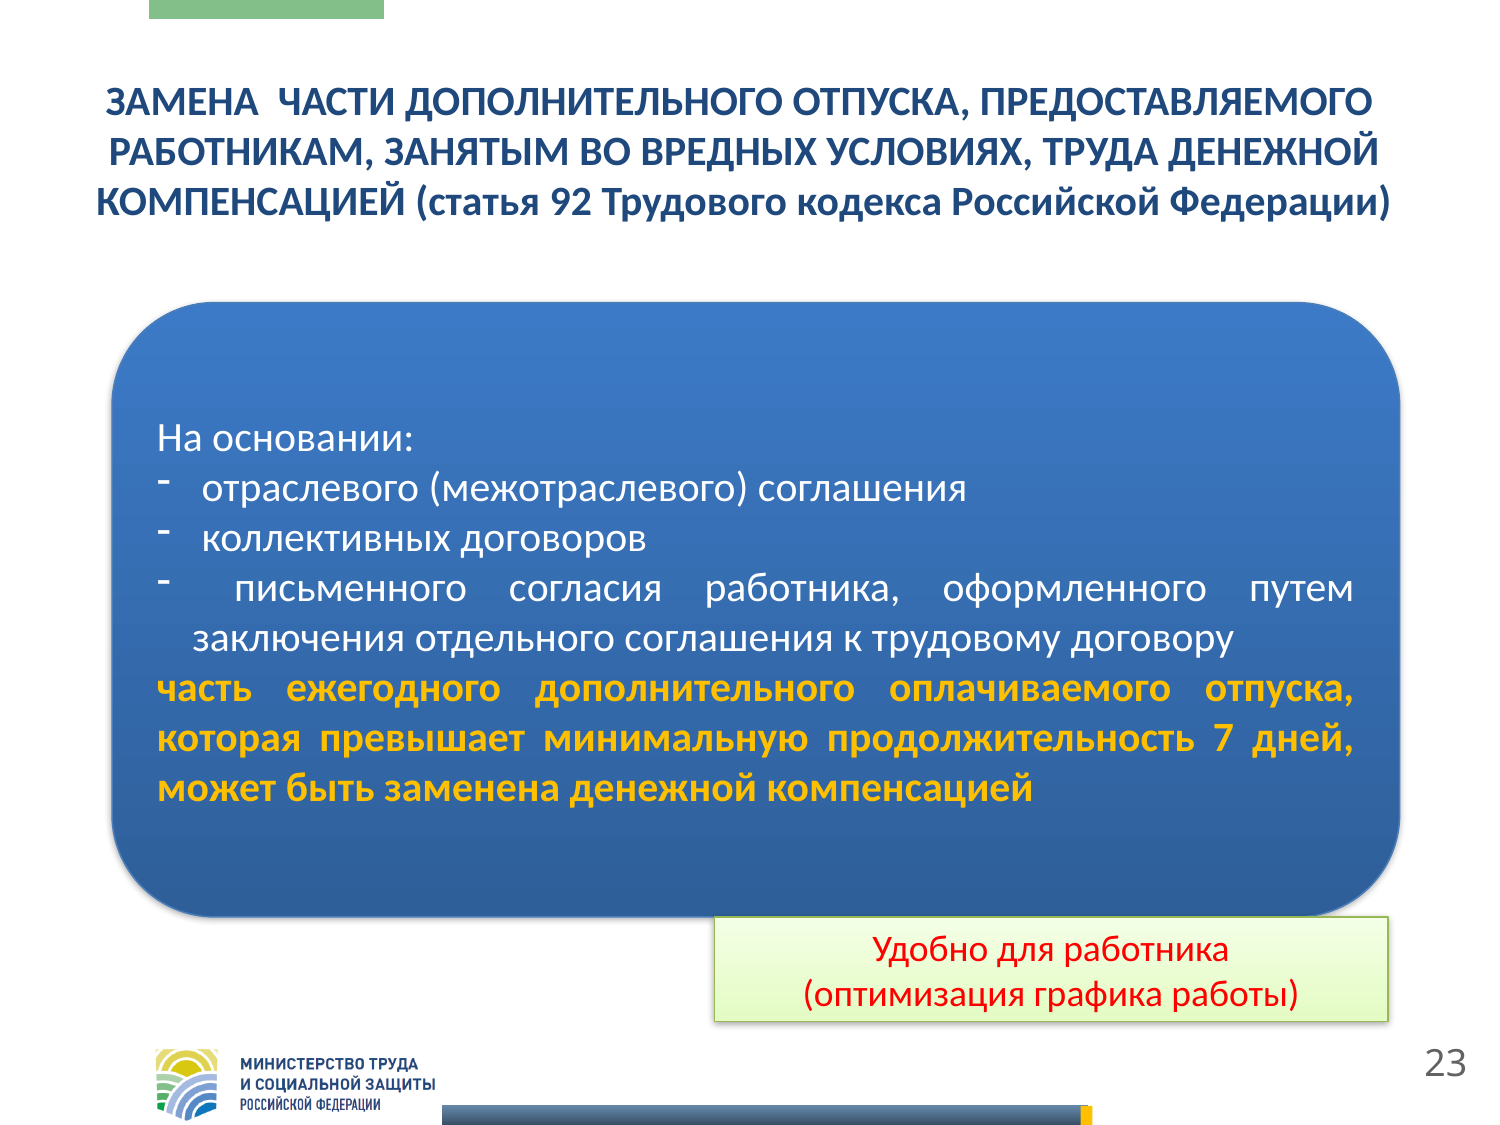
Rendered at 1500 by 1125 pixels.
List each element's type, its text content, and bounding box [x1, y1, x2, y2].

title ЗАМЕНА ЧАСТИ ДОПОЛНИТЕЛЬНОГО ОТПУСКА, ПРЕДОСТАВЛЯЕМОГО РАБОТНИКАМ, ЗАНЯТЫМ ВО ВРЕДНЫХ УСЛОВИЯХ, ТРУДА ДЕНЕЖНОЙ КОМПЕНСАЦИЕЙ (статья 92 Трудового кодекса Российской Федерации) [52, 42, 1436, 256]
text_box На основании: отраслевого (межотраслевого) соглашения коллективных договоров письменного согласия работника, оформленного путем заключения отдельного соглашения к трудовому договору часть ежегодного дополнительного оплачиваемого отпуска, которая превышает минимальную продолжительность 7 дней, может быть заменена денежной компенсацией [111, 301, 1401, 918]
text_box Удобно для работника (оптимизация графика работы) [714, 916, 1389, 1022]
text_box [448, 1105, 1079, 1125]
picture [149, 0, 385, 19]
text_box [1079, 1104, 1094, 1125]
slide_number 23 [1376, 1035, 1483, 1095]
text_box Обязательная страховка [102, 467, 106, 663]
picture [147, 1043, 444, 1125]
